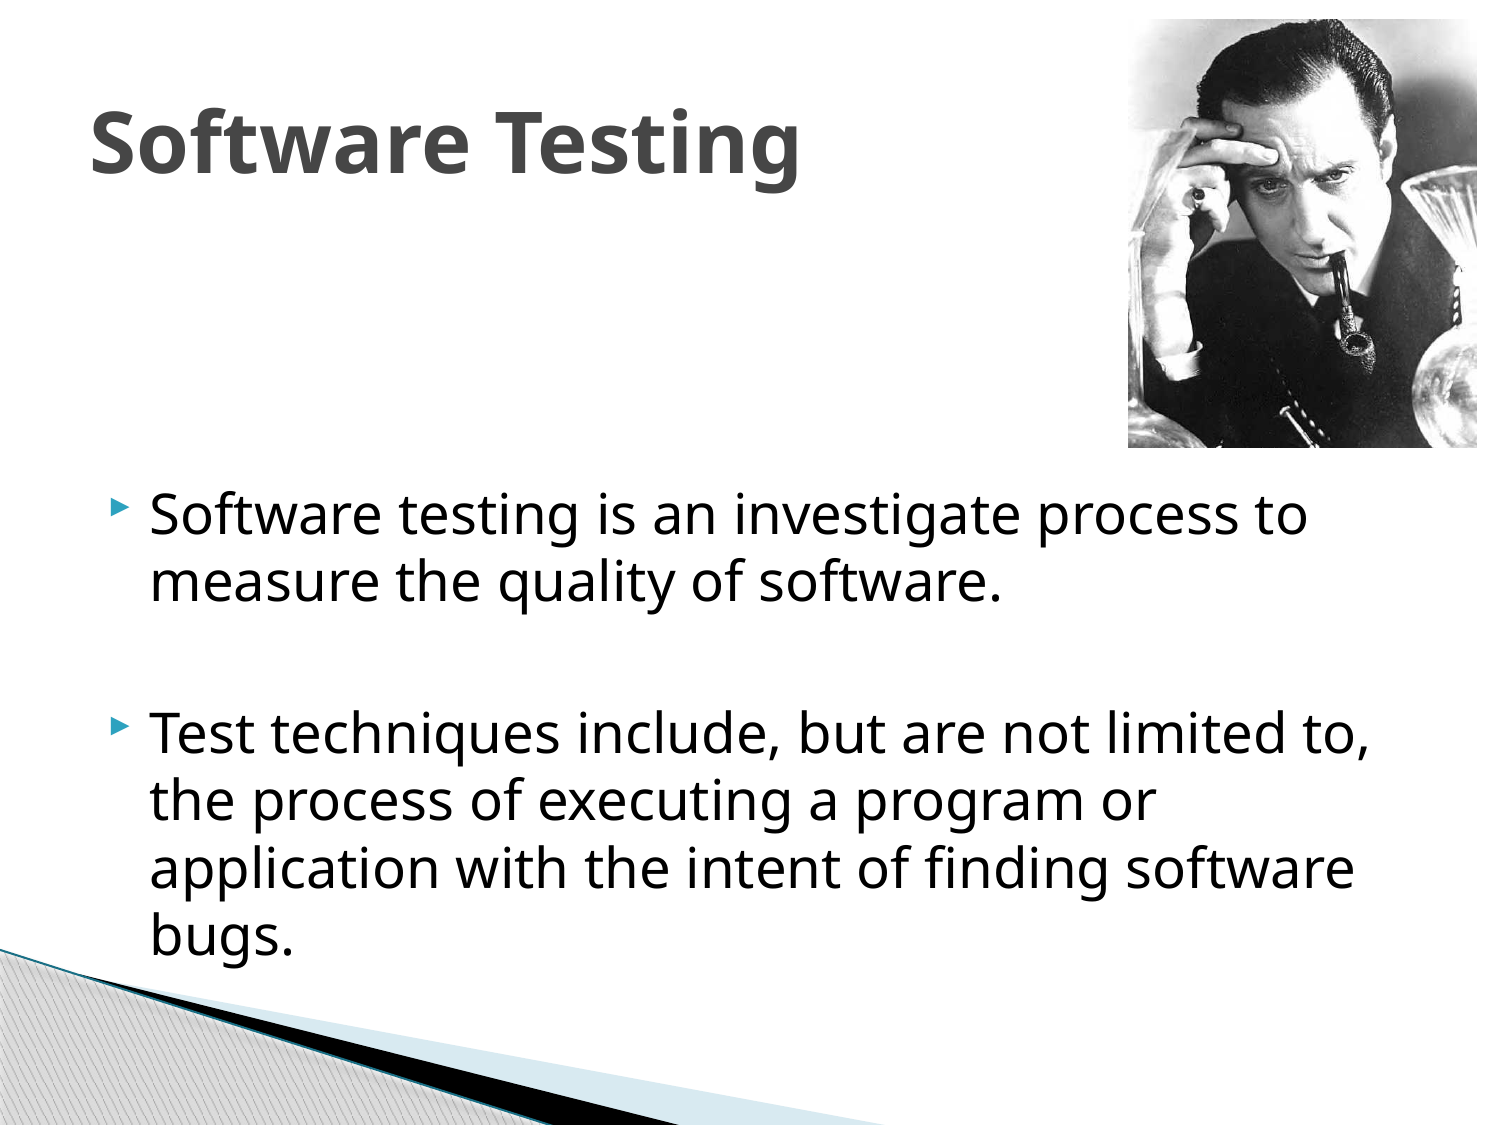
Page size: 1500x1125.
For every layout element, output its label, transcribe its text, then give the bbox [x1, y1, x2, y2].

picture [1127, 18, 1477, 448]
title Software Testing [75, 45, 1121, 233]
list Software testing is an investigate process to measure the quality of software. Test techniques include, but are not limited to, the process of executing a program or application with the intent of finding software bugs. [75, 243, 1436, 986]
